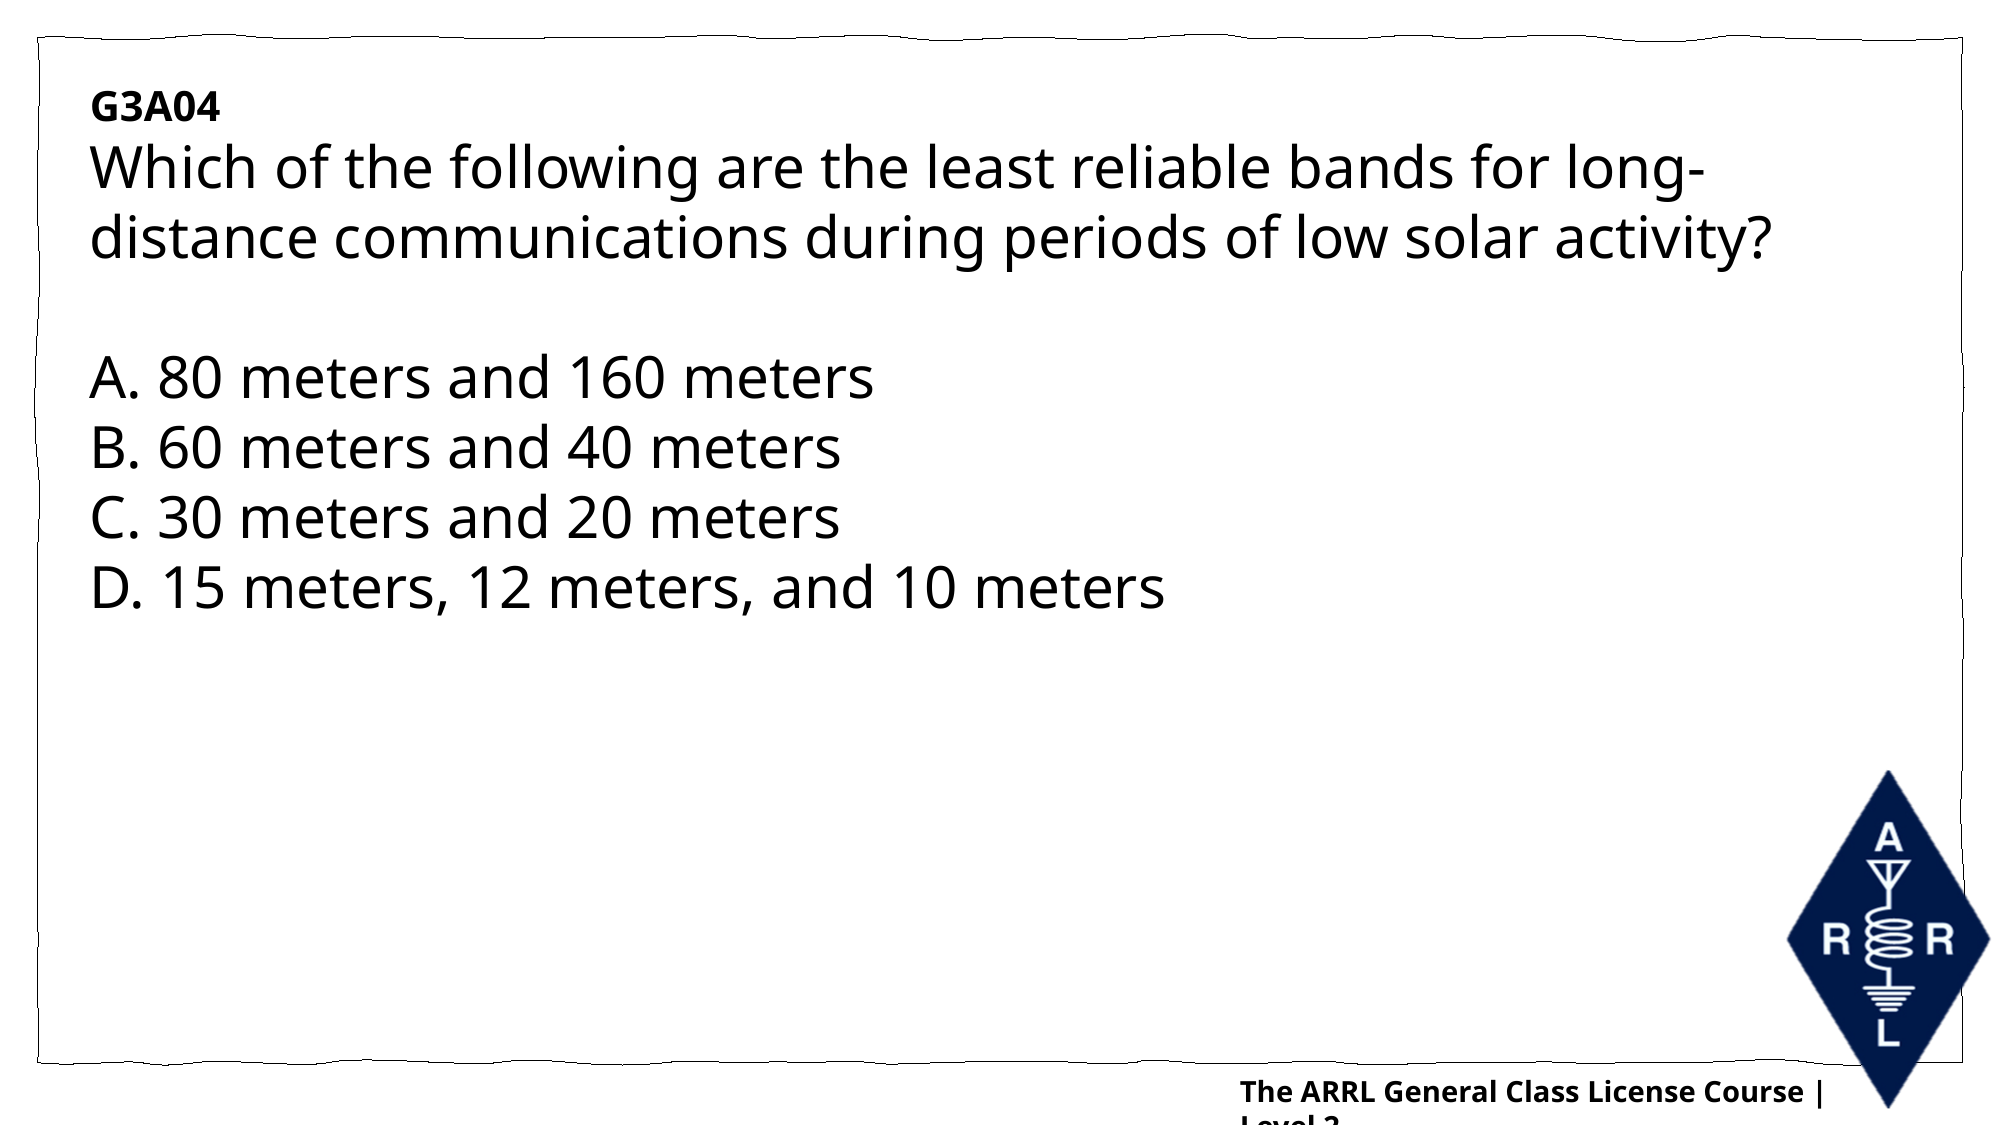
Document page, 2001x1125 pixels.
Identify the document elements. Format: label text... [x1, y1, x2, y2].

text_box G3A04 Which of the following are the least reliable bands for long-distance communications during periods of low solar activity? A. 80 meters and 160 meters B. 60 meters and 40 meters C. 30 meters and 20 meters D. 15 meters, 12 meters, and 10 meters [75, 72, 1850, 628]
picture [1773, 752, 1999, 1125]
